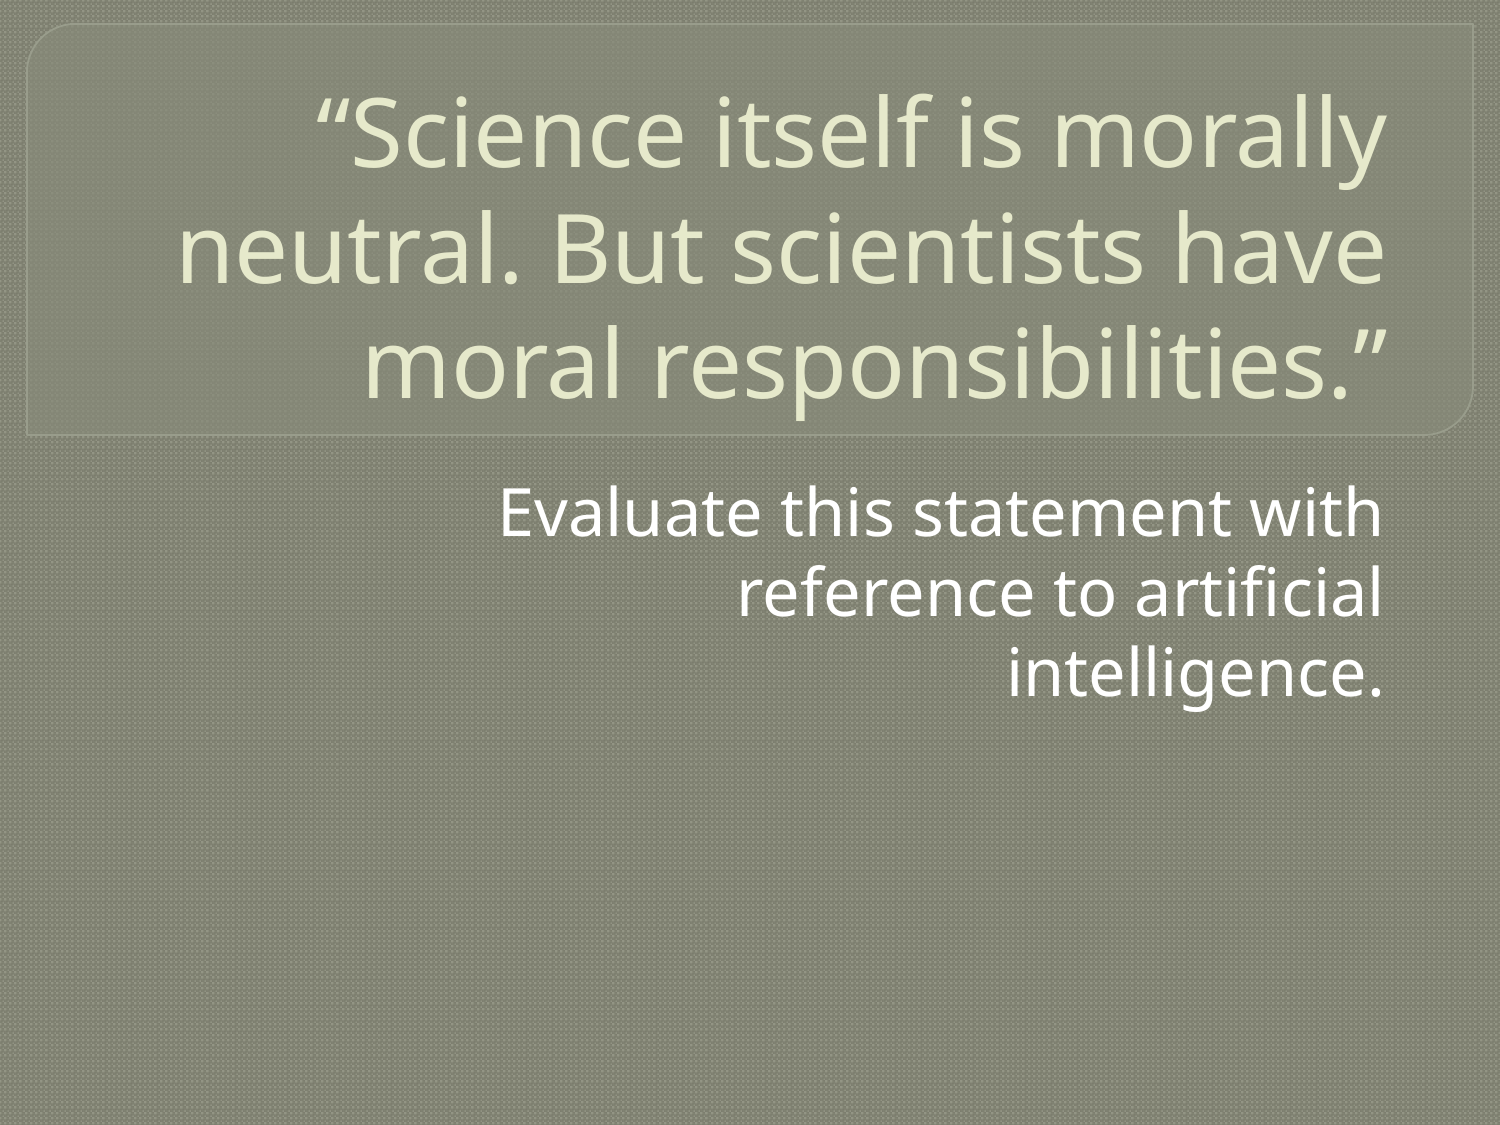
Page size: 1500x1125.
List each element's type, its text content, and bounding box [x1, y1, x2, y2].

title “Science itself is morally neutral. But scientists have moral responsibilities.” [76, 62, 1427, 425]
subtitle Evaluate this statement with reference to artificial intelligence. [350, 462, 1427, 750]
